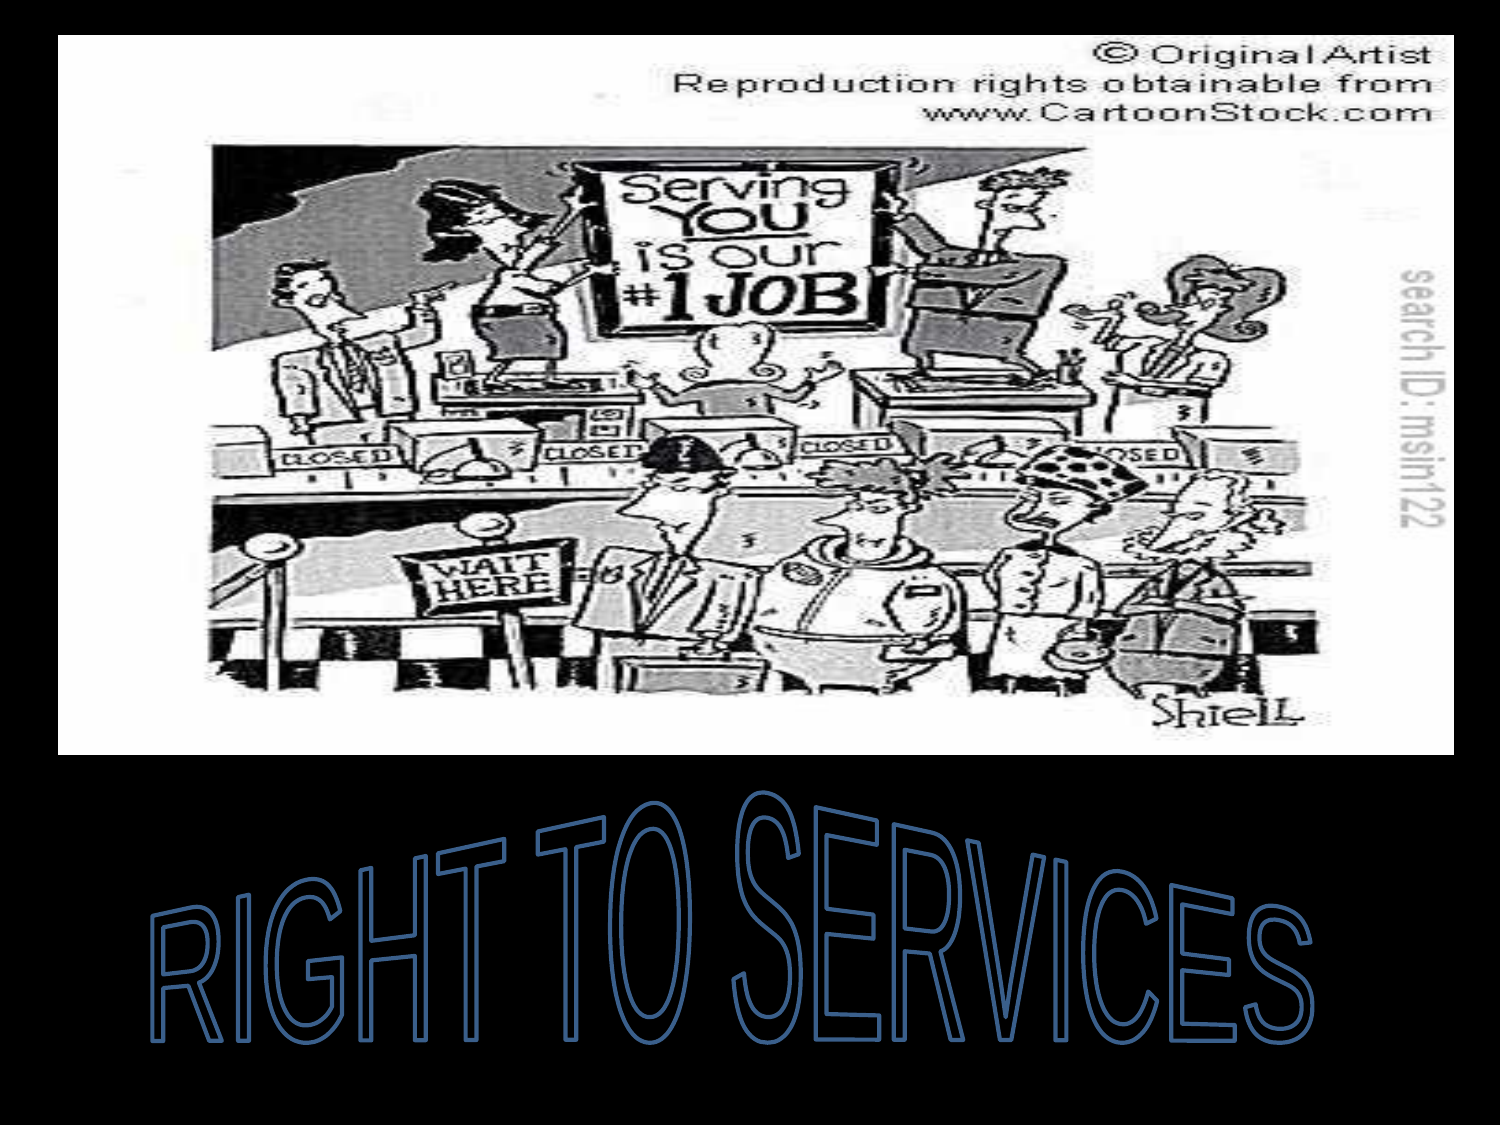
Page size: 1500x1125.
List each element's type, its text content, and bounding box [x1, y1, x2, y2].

text_box RIGHT TO SERVICES [965, 838, 1047, 1043]
text_box RIGHT TO SERVICES [358, 853, 428, 1043]
text_box RIGHT TO SERVICES [535, 814, 607, 1042]
text_box RIGHT TO SERVICES [263, 876, 345, 1045]
text_box RIGHT TO SERVICES [891, 822, 966, 1043]
text_box RIGHT TO SERVICES [235, 892, 252, 1043]
text_box RIGHT TO SERVICES [1053, 857, 1069, 1043]
text_box RIGHT TO SERVICES [1081, 868, 1160, 1045]
text_box RIGHT TO SERVICES [607, 800, 693, 1045]
text_box RIGHT TO SERVICES [731, 790, 803, 1045]
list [58, 34, 1454, 755]
text_box RIGHT TO SERVICES [435, 836, 507, 1043]
text_box RIGHT TO SERVICES [1169, 882, 1237, 1043]
text_box RIGHT TO SERVICES [1242, 903, 1315, 1045]
text_box RIGHT TO SERVICES [813, 805, 882, 1042]
text_box RIGHT TO SERVICES [150, 904, 224, 1044]
